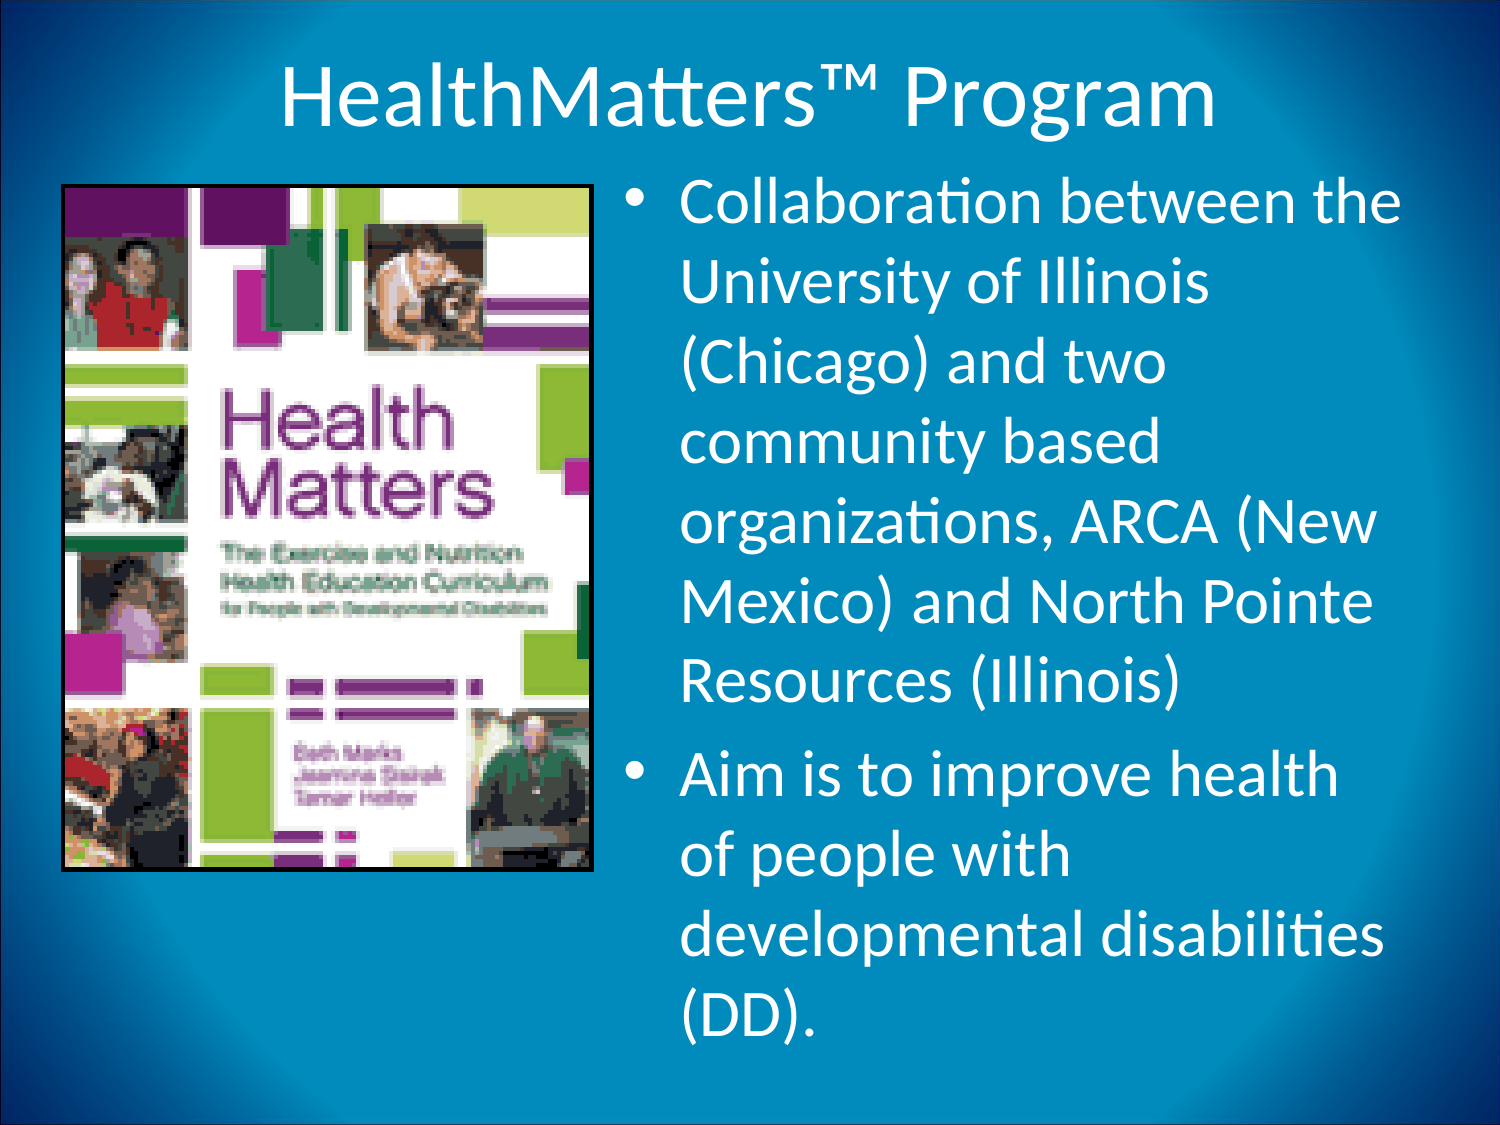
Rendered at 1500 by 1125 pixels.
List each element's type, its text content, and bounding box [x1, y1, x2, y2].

picture [0, 0, 593, 1125]
picture [1253, 0, 1500, 1125]
list Collaboration between the University of Illinois (Chicago) and two community based organizations, ARCA (New Mexico) and North Pointe Resources (Illinois) Aim is to improve health of people with developmental disabilities (DD). [608, 148, 1426, 1107]
title HealthMatters™ Program [74, 18, 1426, 162]
